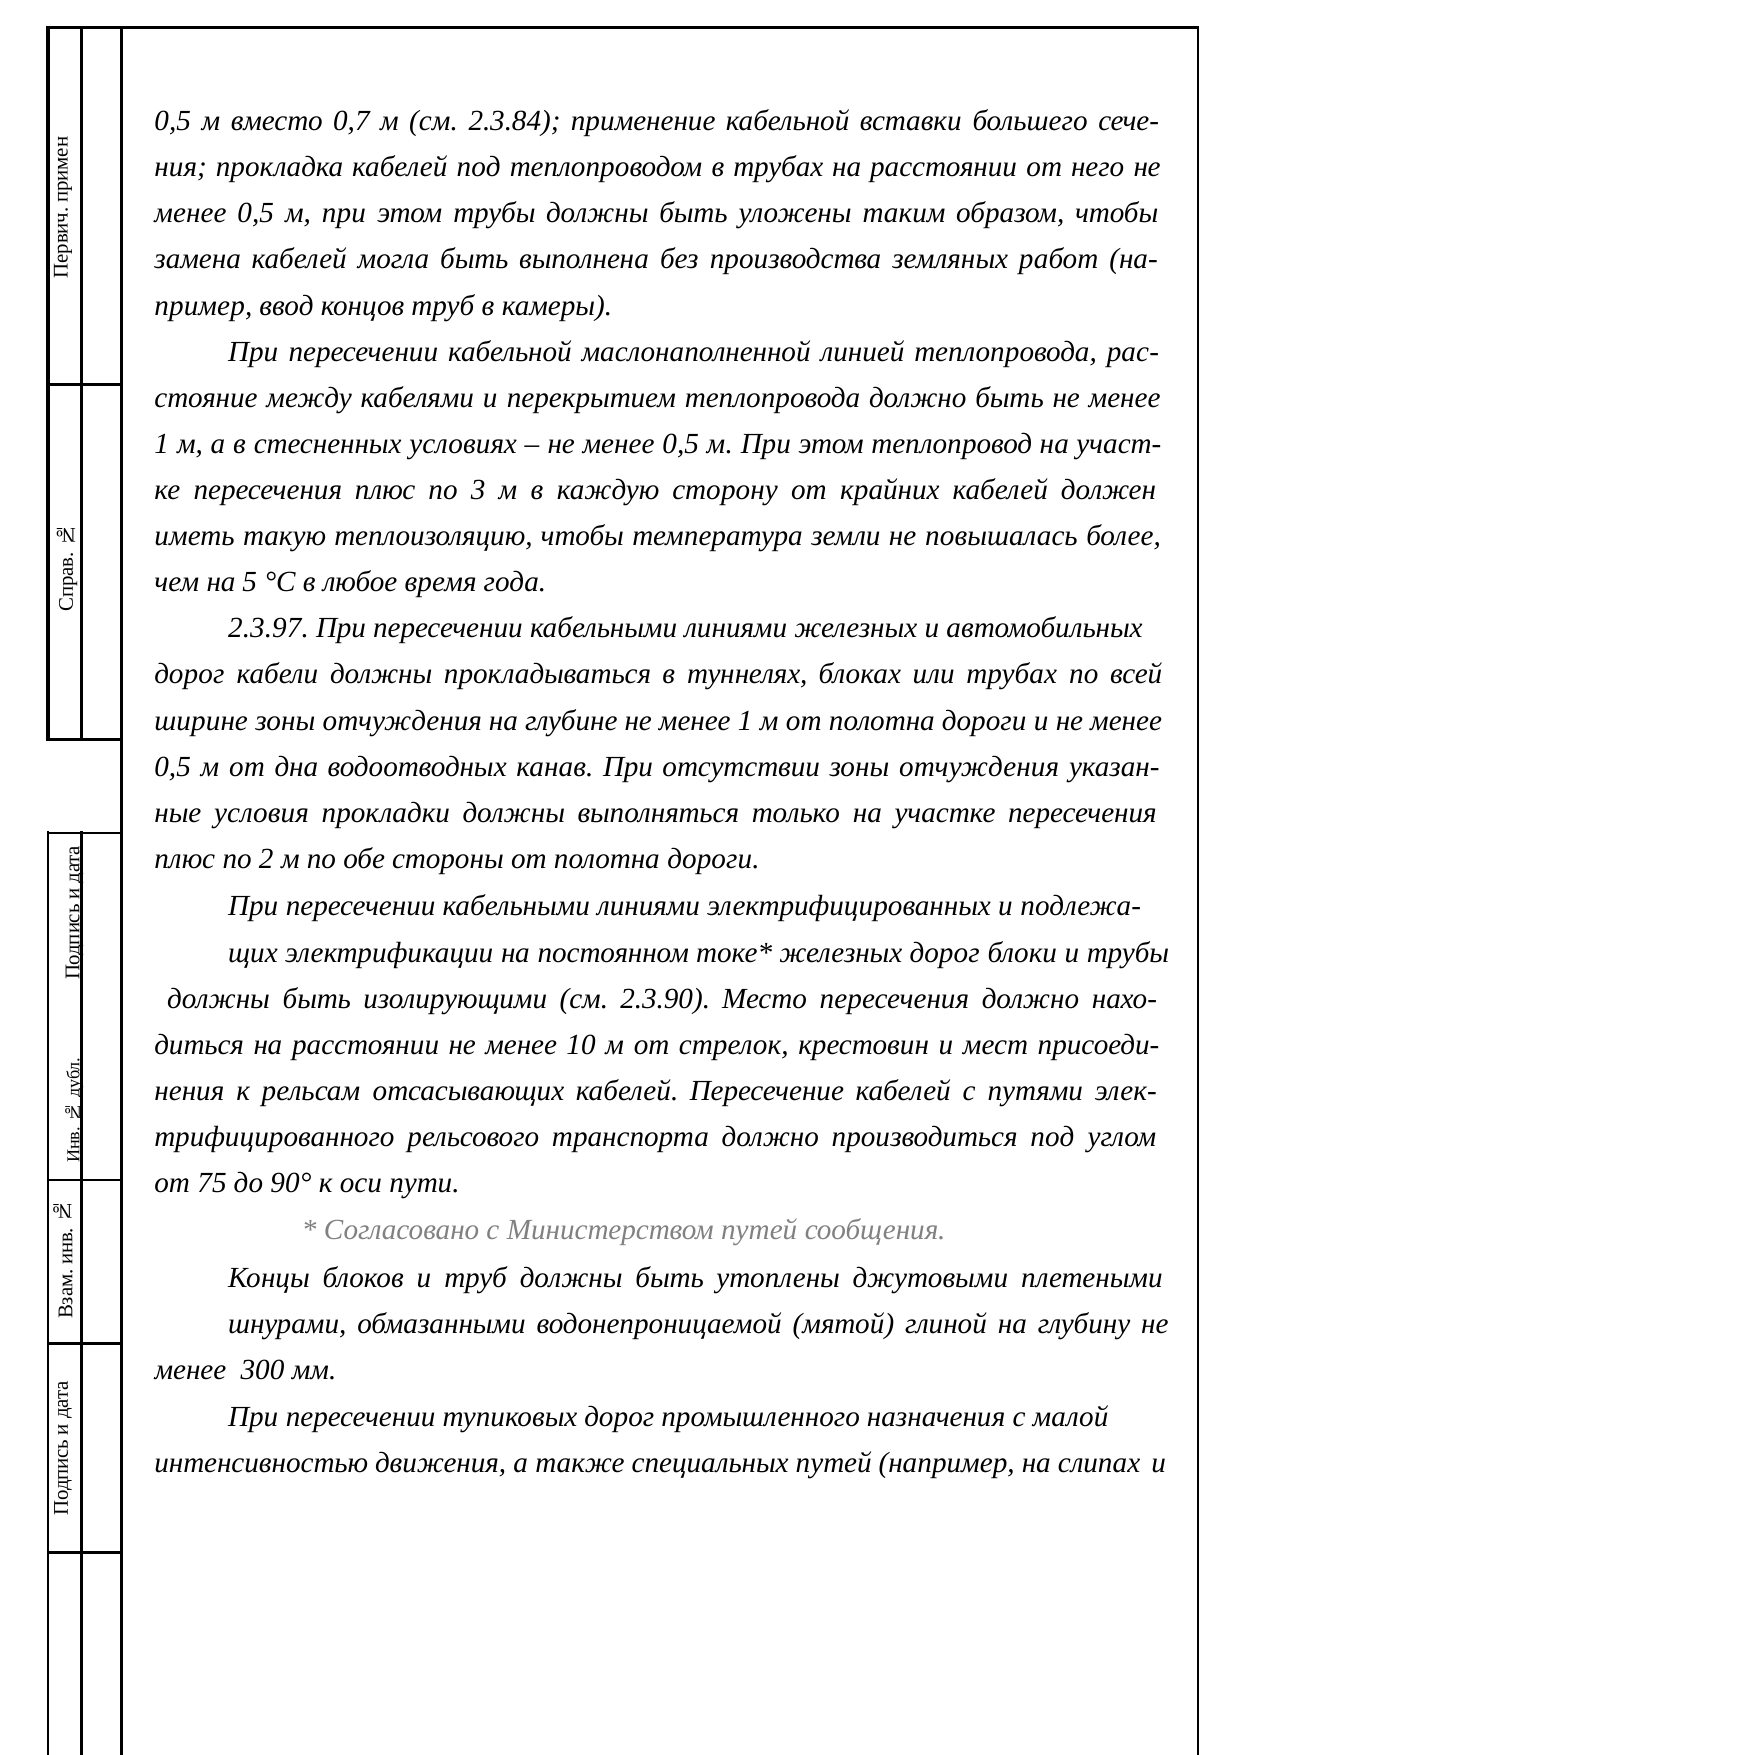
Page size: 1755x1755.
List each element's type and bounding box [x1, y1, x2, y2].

table_cell [50, 386, 80, 738]
table_cell [48, 741, 120, 832]
table_cell [83, 386, 120, 738]
table_header [123, 29, 1197, 1755]
table_header [83, 29, 120, 383]
table_cell [83, 1554, 120, 1755]
table_cell [83, 834, 120, 1179]
table_cell [83, 1345, 120, 1551]
table_cell [83, 1181, 120, 1342]
table_cell [49, 1554, 80, 1755]
table_cell [49, 1345, 80, 1551]
table_header [50, 29, 80, 383]
table_cell [49, 834, 80, 1179]
table_cell [49, 1181, 80, 1342]
